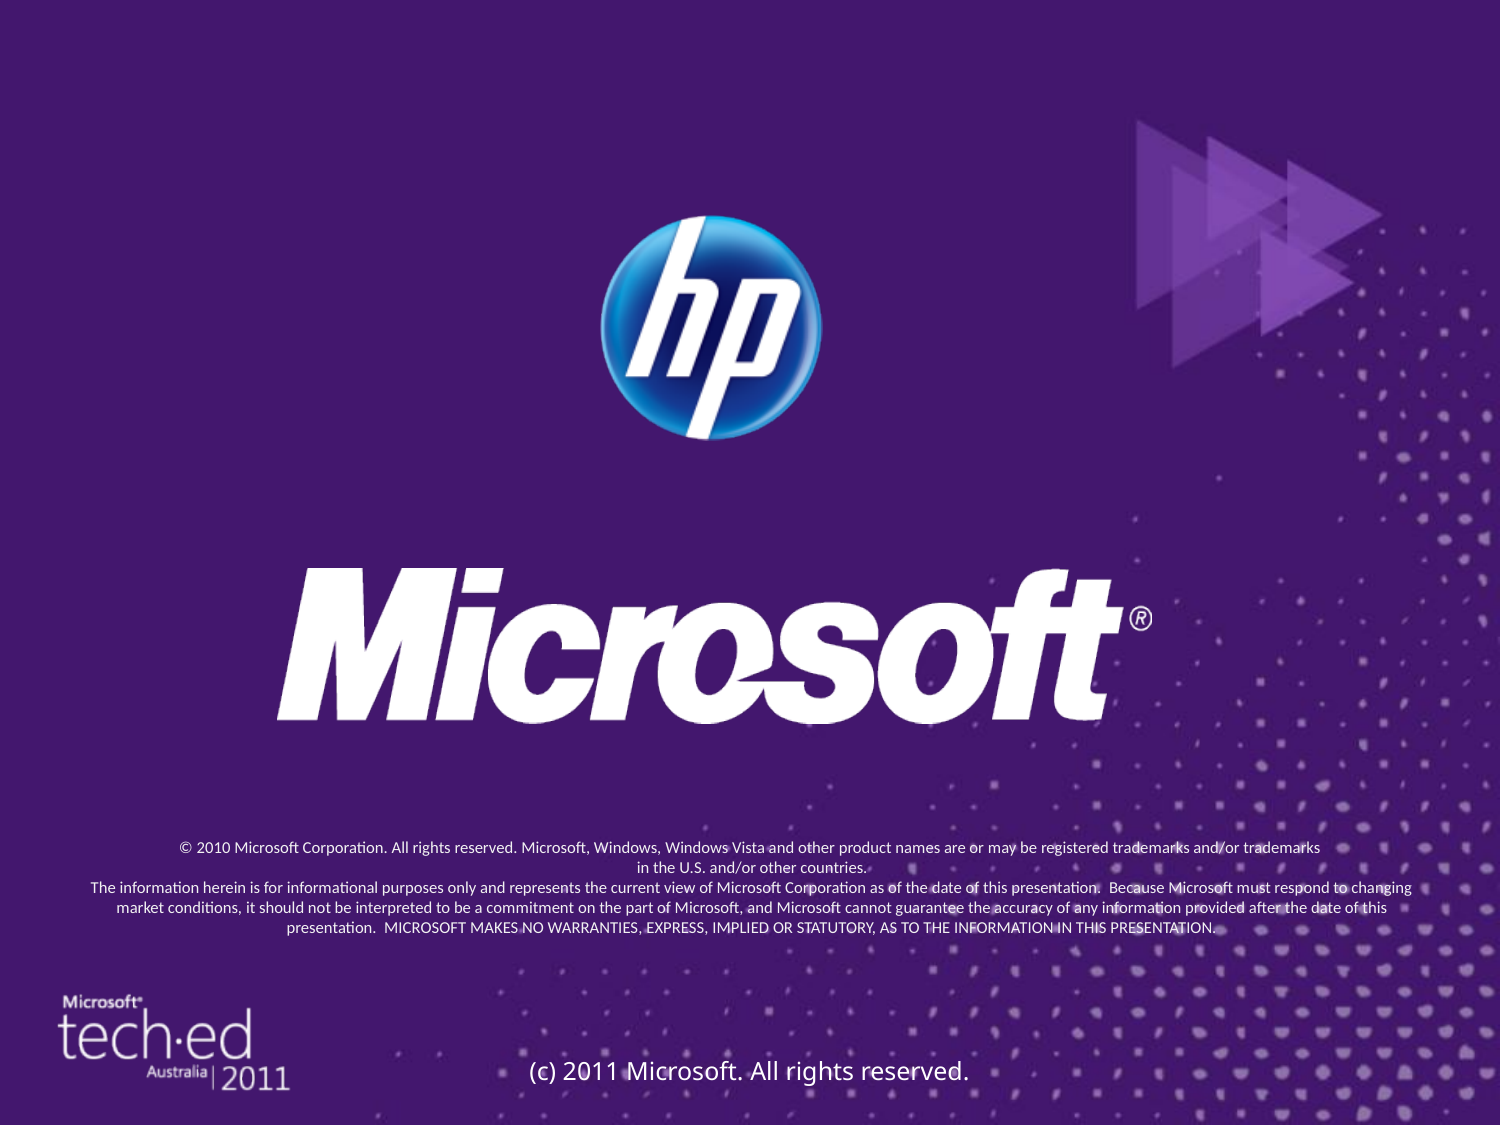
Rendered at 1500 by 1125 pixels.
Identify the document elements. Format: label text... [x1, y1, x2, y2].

picture [0, 0, 1500, 1125]
footer (c) 2011 Microsoft. All rights reserved. [512, 1042, 988, 1103]
text_box © 2010 Microsoft Corporation. All rights reserved. Microsoft, Windows, Windows Vista and other product names are or may be registered trademarks and/or trademarks in the U.S. and/or other countries. The information herein is for informational purposes only and represents the current view of Microsoft Corporation as of the date of this presentation. Because Microsoft must respond to changing market conditions, it should not be interpreted to be a commitment on the part of Microsoft, and Microsoft cannot guarantee the accuracy of any information provided after the date of this presentation. MICROSOFT MAKES NO WARRANTIES, EXPRESS, IMPLIED OR STATUTORY, AS TO THE INFORMATION IN THIS PRESENTATION. [64, 829, 1440, 944]
